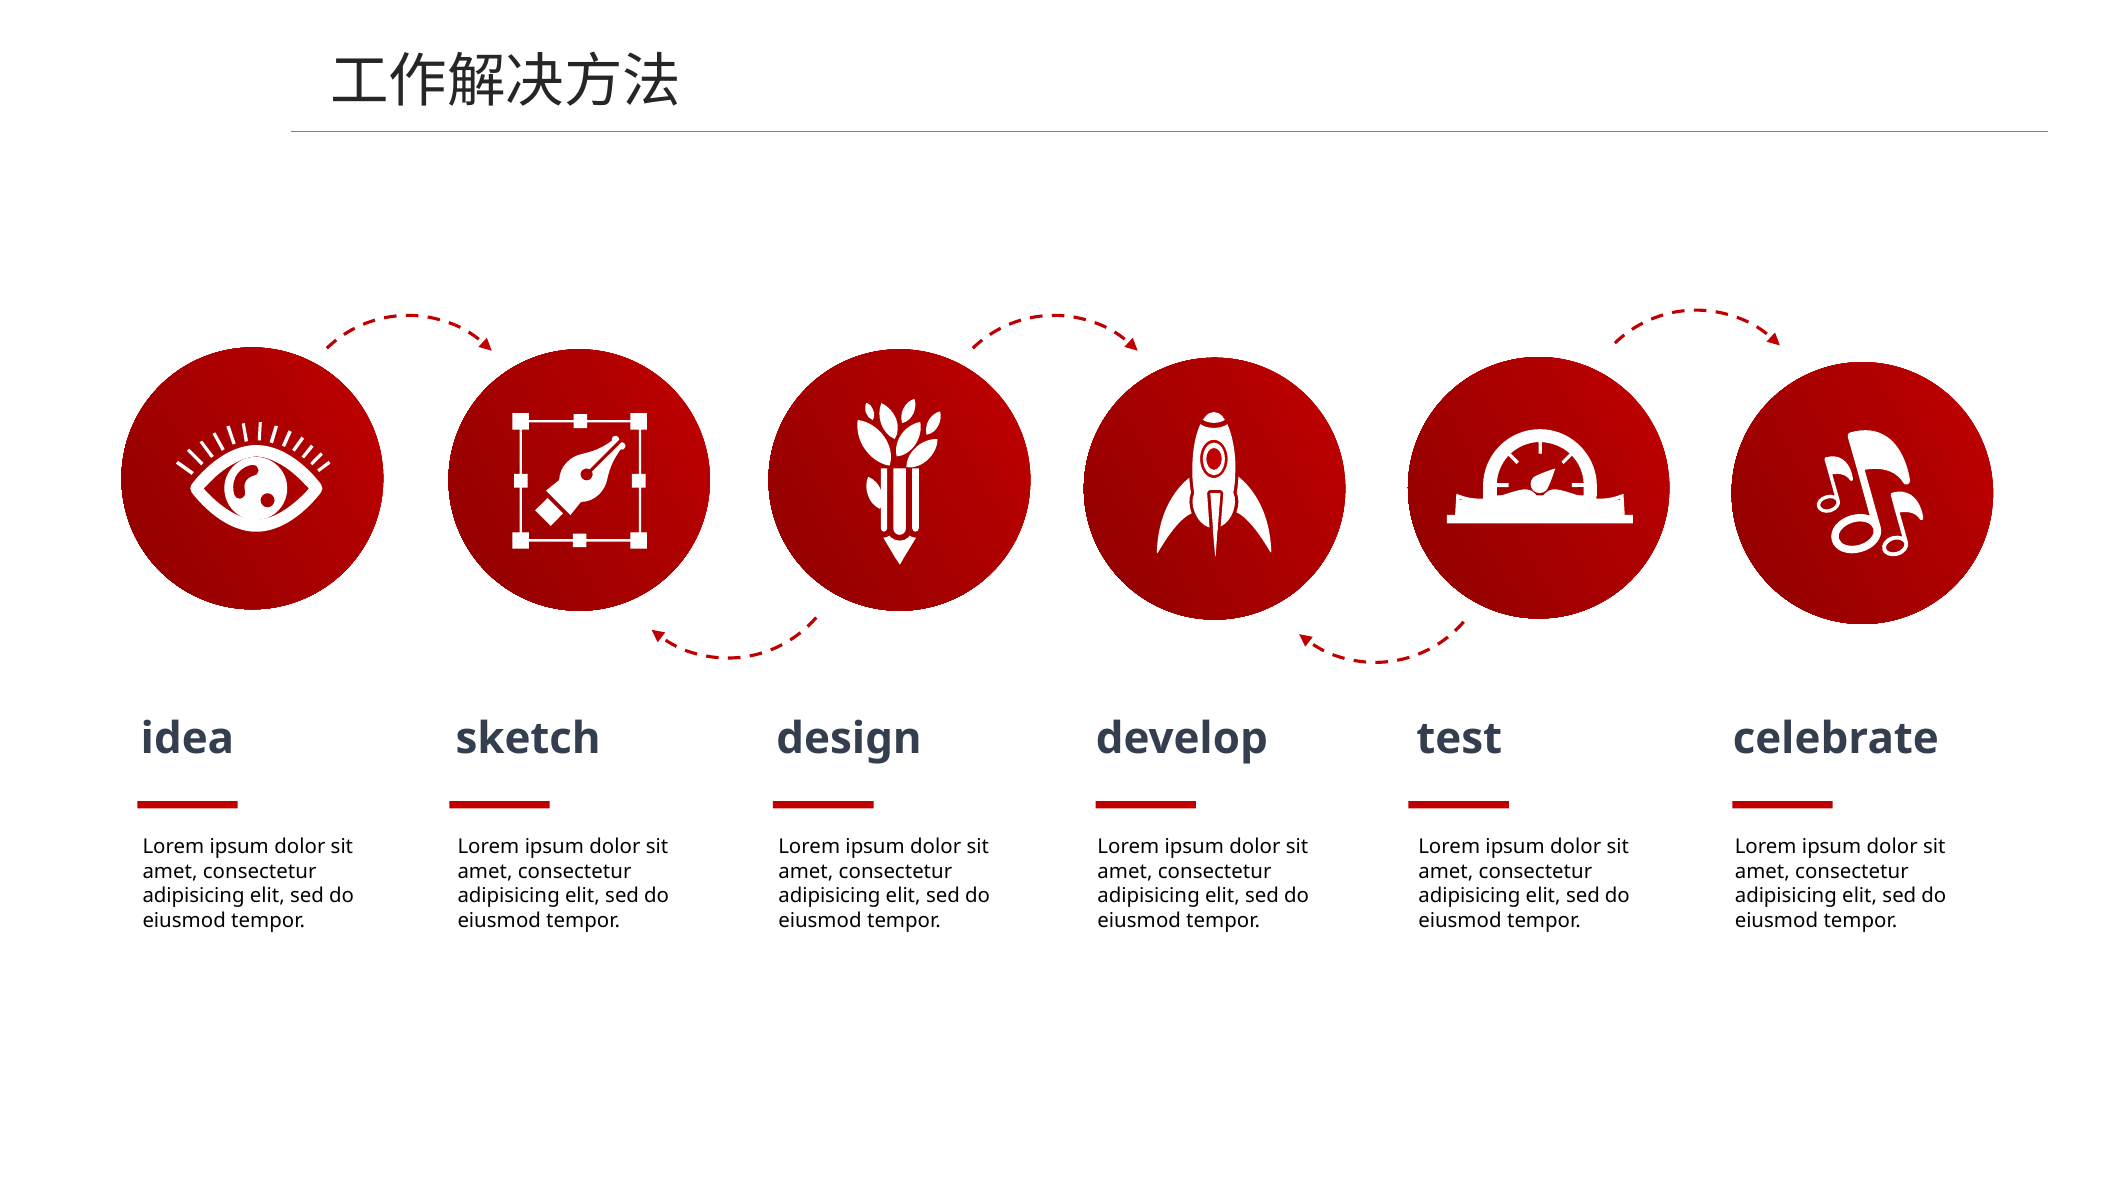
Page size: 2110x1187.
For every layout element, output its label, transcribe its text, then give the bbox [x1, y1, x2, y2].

text_box Lorem ipsum dolor sit amet, consectetur adipisicing elit, sed do eiusmod tempor. [436, 822, 724, 1066]
text_box design [755, 665, 1044, 774]
text_box [137, 801, 238, 809]
text_box [1732, 801, 1833, 809]
text_box [1408, 801, 1509, 809]
text_box Lorem ipsum dolor sit amet, consectetur adipisicing elit, sed do eiusmod tempor. [1076, 822, 1364, 1066]
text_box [1156, 412, 1272, 557]
title 工作解决方法 [318, 45, 697, 121]
text_box Lorem ipsum dolor sit amet, consectetur adipisicing elit, sed do eiusmod tempor. [1713, 822, 2002, 1066]
text_box [1083, 357, 1346, 620]
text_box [175, 422, 331, 532]
text_box develop [1074, 665, 1363, 774]
text_box sketch [434, 665, 723, 774]
text_box celebrate [1711, 665, 2000, 774]
text_box [121, 347, 384, 610]
text_box [1614, 309, 1780, 427]
text_box Lorem ipsum dolor sit amet, consectetur adipisicing elit, sed do eiusmod tempor. [1397, 822, 1685, 1066]
text_box [768, 349, 1031, 611]
text_box Lorem ipsum dolor sit amet, consectetur adipisicing elit, sed do eiusmod tempor. [757, 822, 1045, 1066]
text_box [326, 315, 492, 432]
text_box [1815, 428, 1924, 558]
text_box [856, 398, 942, 565]
text_box idea [119, 665, 408, 774]
text_box [772, 801, 874, 809]
text_box [448, 349, 710, 611]
text_box [1299, 545, 1464, 663]
text_box [1407, 357, 1670, 619]
text_box [972, 315, 1138, 432]
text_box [512, 413, 647, 549]
text_box [1731, 362, 1994, 624]
text_box test [1395, 665, 1684, 774]
text_box [1095, 801, 1196, 809]
text_box Lorem ipsum dolor sit amet, consectetur adipisicing elit, sed do eiusmod tempor. [121, 822, 409, 1066]
text_box [449, 801, 550, 809]
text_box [1446, 429, 1633, 524]
text_box [651, 541, 817, 659]
